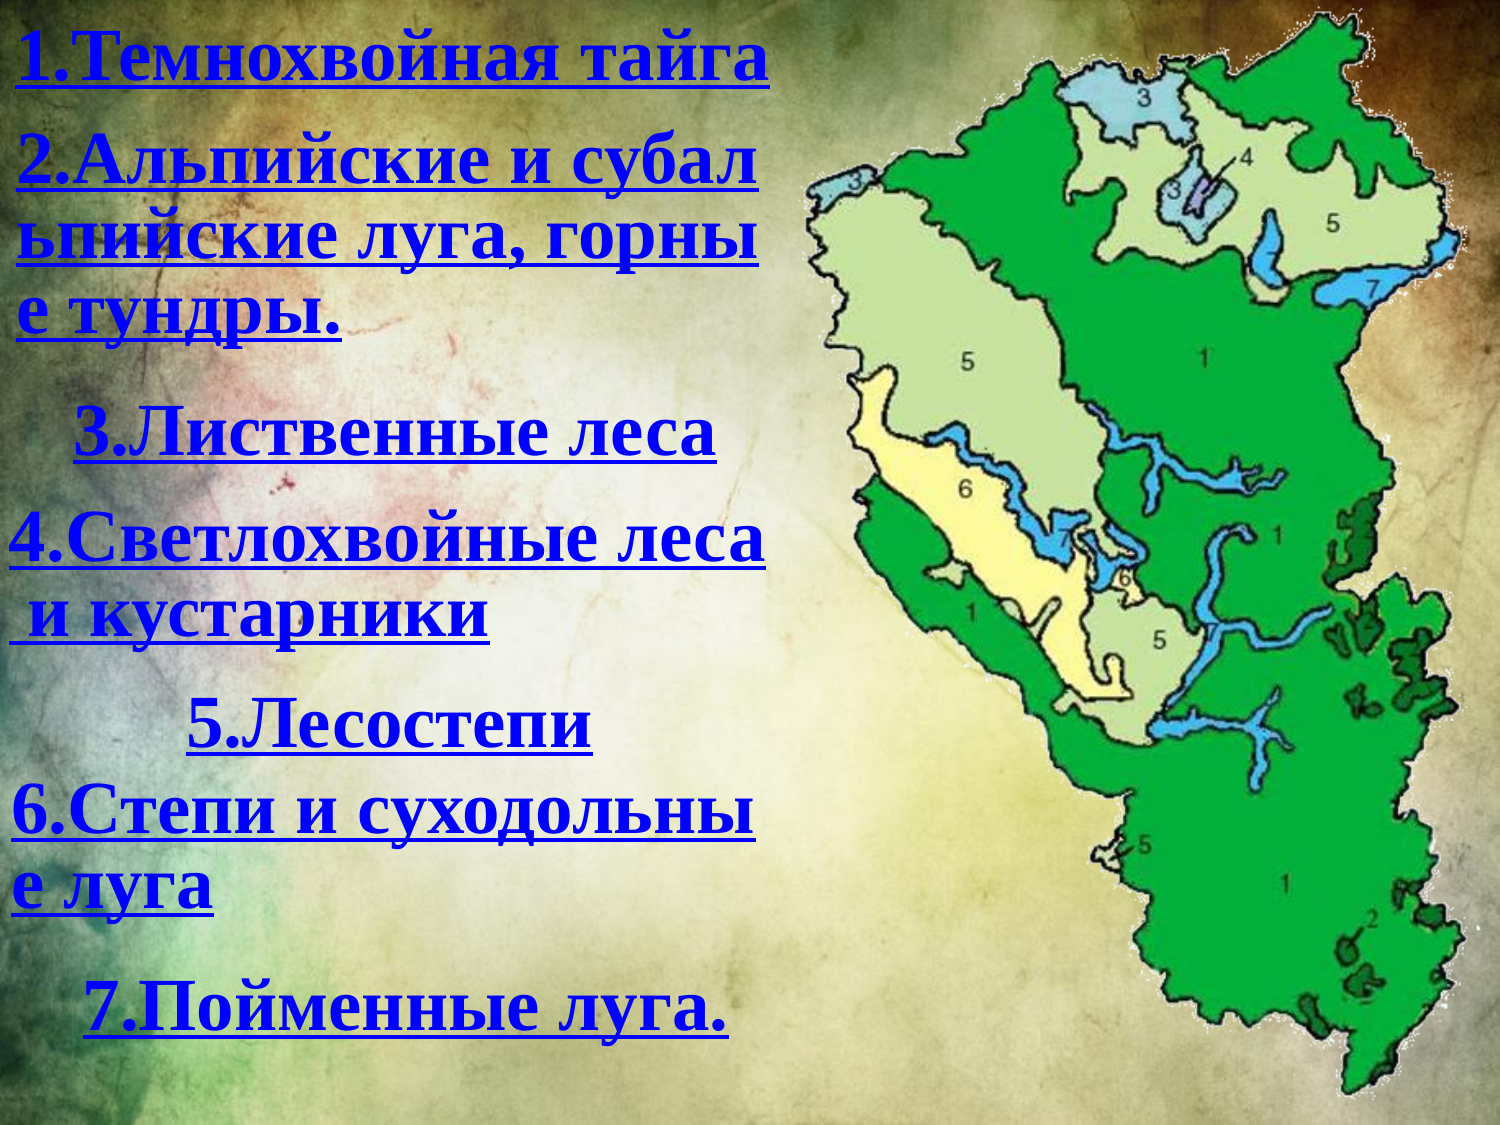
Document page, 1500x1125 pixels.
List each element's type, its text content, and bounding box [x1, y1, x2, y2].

text_box 7.Пойменные луга. [3, 948, 768, 1054]
text_box 1.Темнохвойная тайга [0, 0, 768, 103]
text_box 4.Светлохвойные леса и кустарники [0, 479, 768, 585]
text_box 3.Лиственные леса [3, 373, 768, 479]
picture [0, 0, 1500, 1125]
text_box 5.Лесостепи [0, 665, 768, 751]
text_box 6.Степи и суходольные луга [0, 751, 768, 857]
text_box 2.Альпийские и субальпийские луга, горные тундры. [1, 101, 768, 206]
